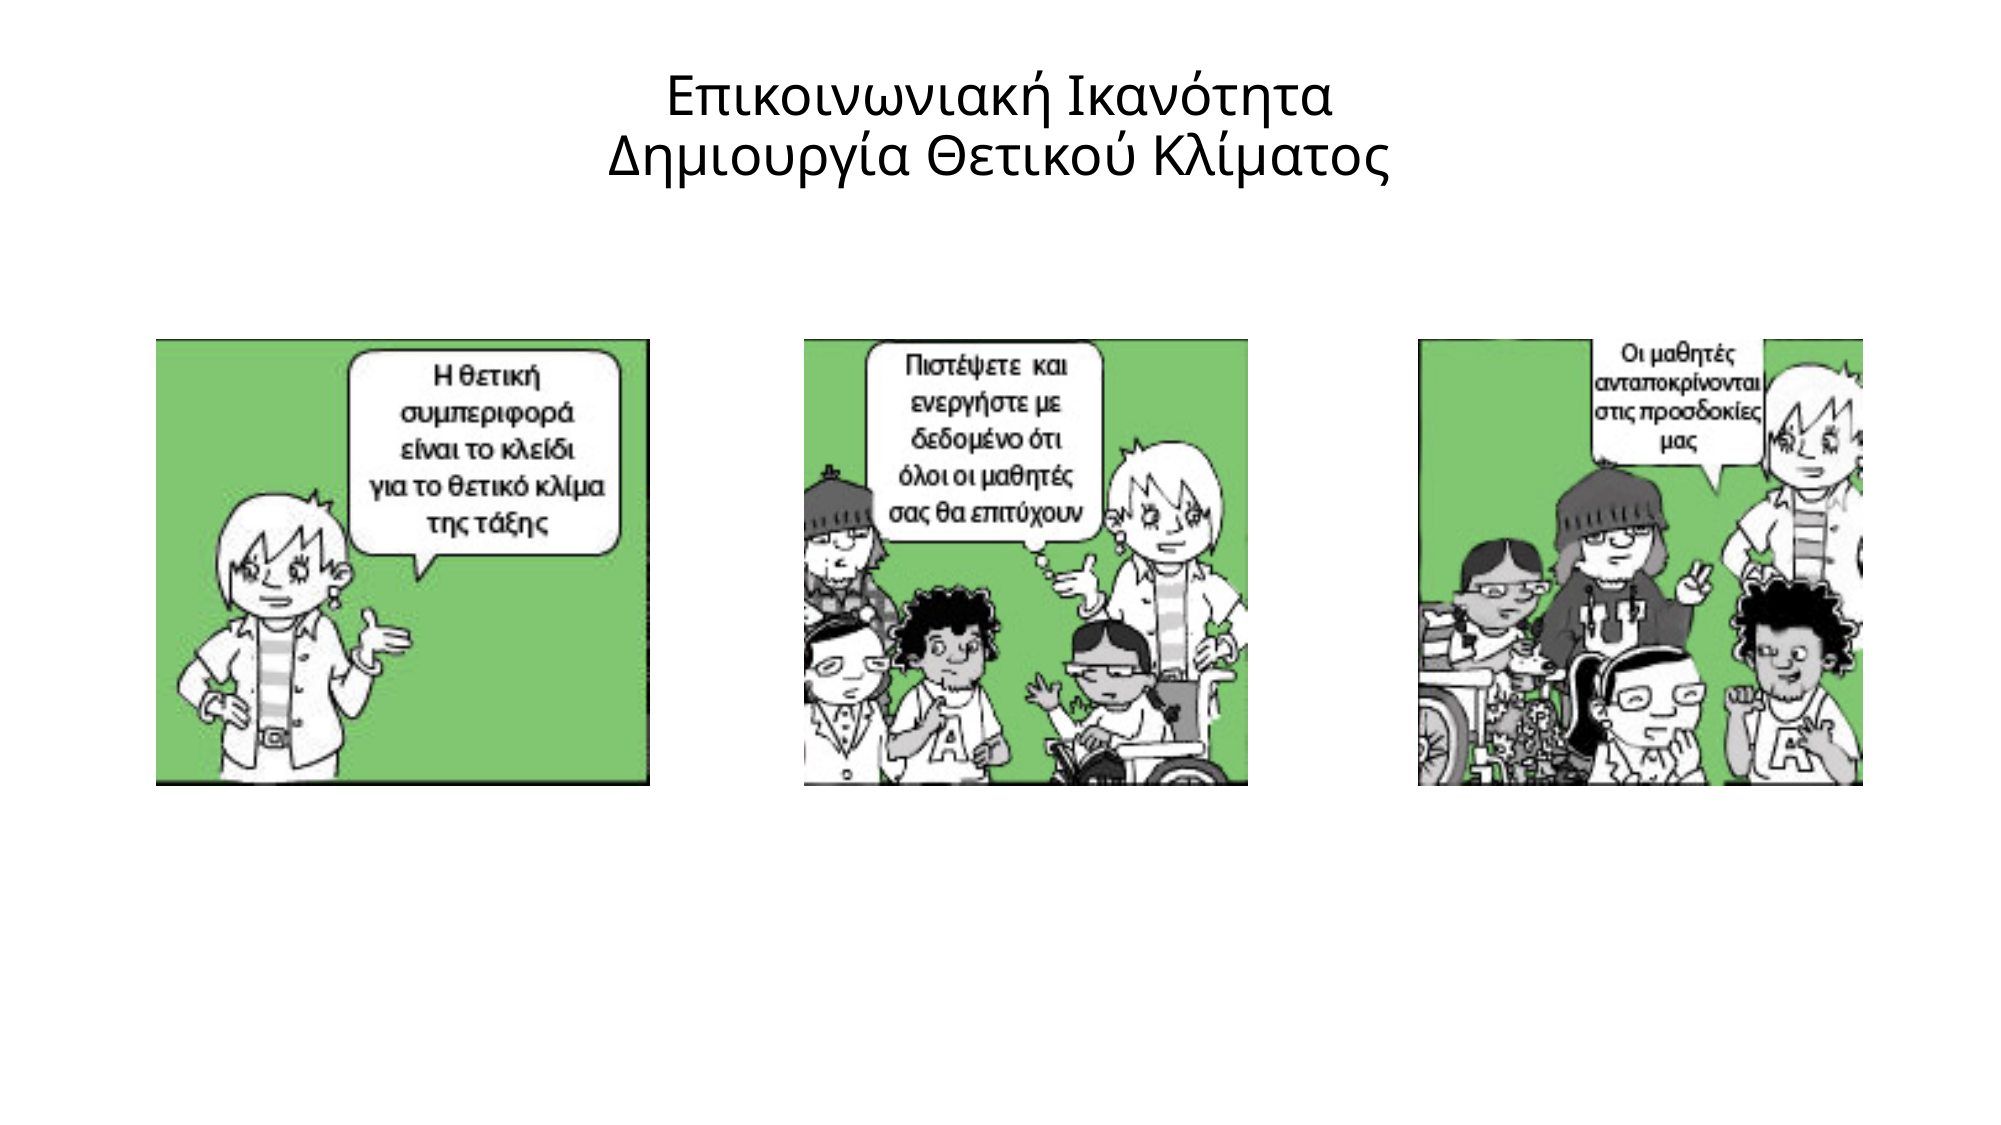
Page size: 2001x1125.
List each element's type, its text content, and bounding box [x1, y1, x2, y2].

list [156, 339, 650, 786]
picture [1418, 339, 1863, 786]
picture [804, 339, 1248, 786]
title Επικοινωνιακή Ικανότητα Δημιουργία Θετικού Κλίματος [137, 59, 1863, 278]
